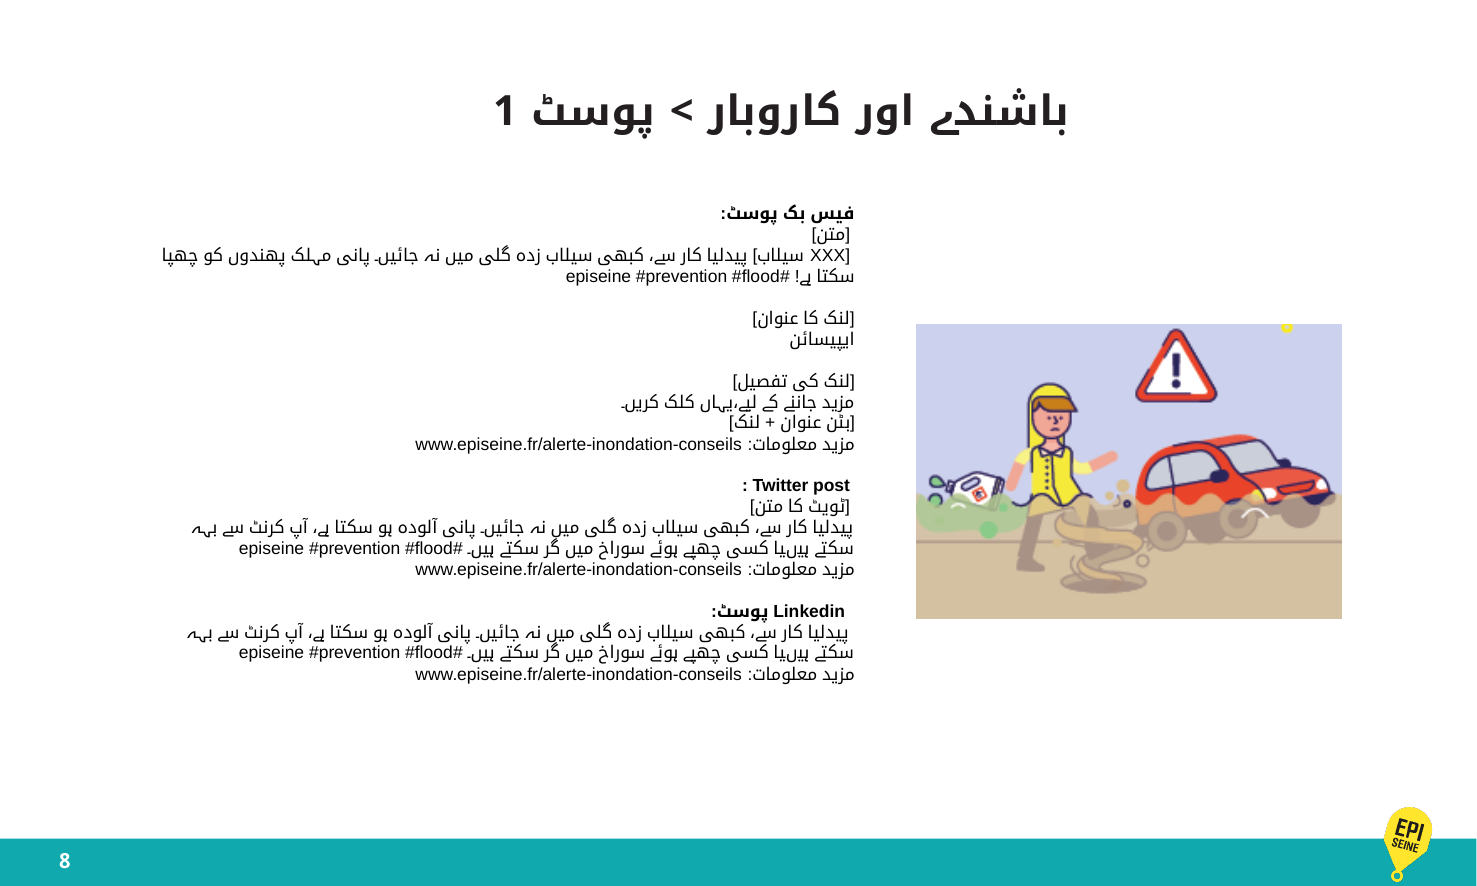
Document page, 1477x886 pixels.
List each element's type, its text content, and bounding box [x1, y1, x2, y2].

picture [916, 324, 1342, 619]
text_box فیس بک پوسٹ: [متن] [XXX سیلاب] پیدلیا کار سے، کبھی سیلاب زدہ گلی میں نہ جائیں۔ پانی مہلک پھندوں کو چھپا سکتا ہے! #episeine #prevention #flood [لنک کا عنوان] ایپیسائن [لنک کی تفصیل] مزید جاننے کے لیے،یہاں کلک کریں۔ [بٹن عنوان + لنک] مزید معلومات: www.episeine.fr/alerte-inondation-conseils Twitter post : [ٹویٹ کا متن] پیدلیا کار سے، کبھی سیلاب زدہ گلی میں نہ جائیں۔ پانی آلودہ ہو سکتا ہے، آپ کرنٹ سے بہہ سکتے ہیںیا کسی چھپے ہوئے سوراخ میں گر سکتے ہیں۔ #episeine #prevention #flood مزید معلومات: www.episeine.fr/alerte-inondation-conseils Linkedin پوسٹ: پیدلیا کار سے، کبھی سیلاب زدہ گلی میں نہ جائیں۔ پانی آلودہ ہو سکتا ہے، آپ کرنٹ سے بہہ سکتے ہیںیا کسی چھپے ہوئے سوراخ میں گر سکتے ہیں۔ #episeine #prevention #flood مزید معلومات: www.episeine.fr/alerte-inondation-conseils [153, 198, 860, 688]
title باشندے اور کاروبار > پوسٹ 1 [152, 56, 1072, 135]
picture [1381, 805, 1433, 883]
